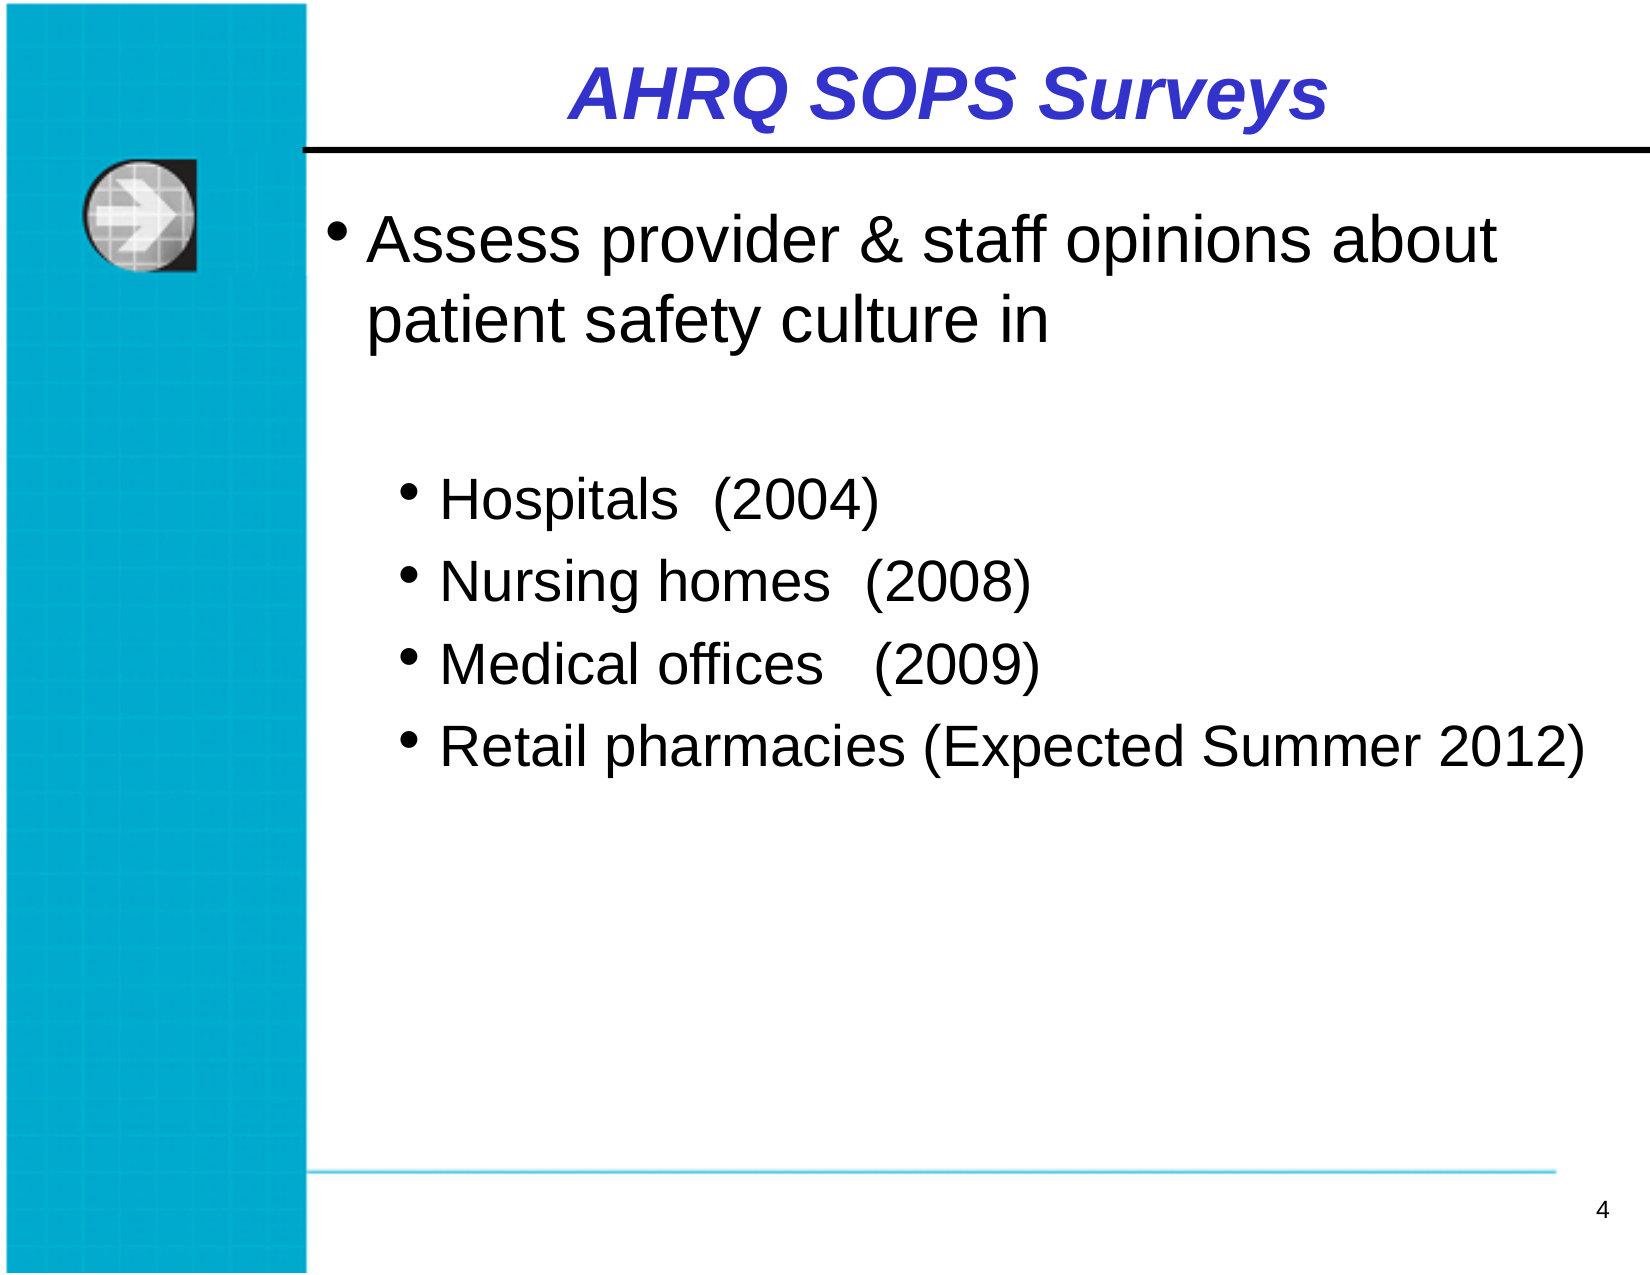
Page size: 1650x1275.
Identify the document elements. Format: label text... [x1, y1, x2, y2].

title AHRQ SOPS Surveys [274, 12, 1625, 137]
picture [0, 2, 1623, 1273]
list Assess provider & staff opinions about patient safety culture in Hospitals (2004) Nursing homes (2008) Medical offices (2009) Retail pharmacies (Expected Summer 2012) [324, 187, 1605, 1188]
slide_number 4 [1537, 1186, 1626, 1275]
